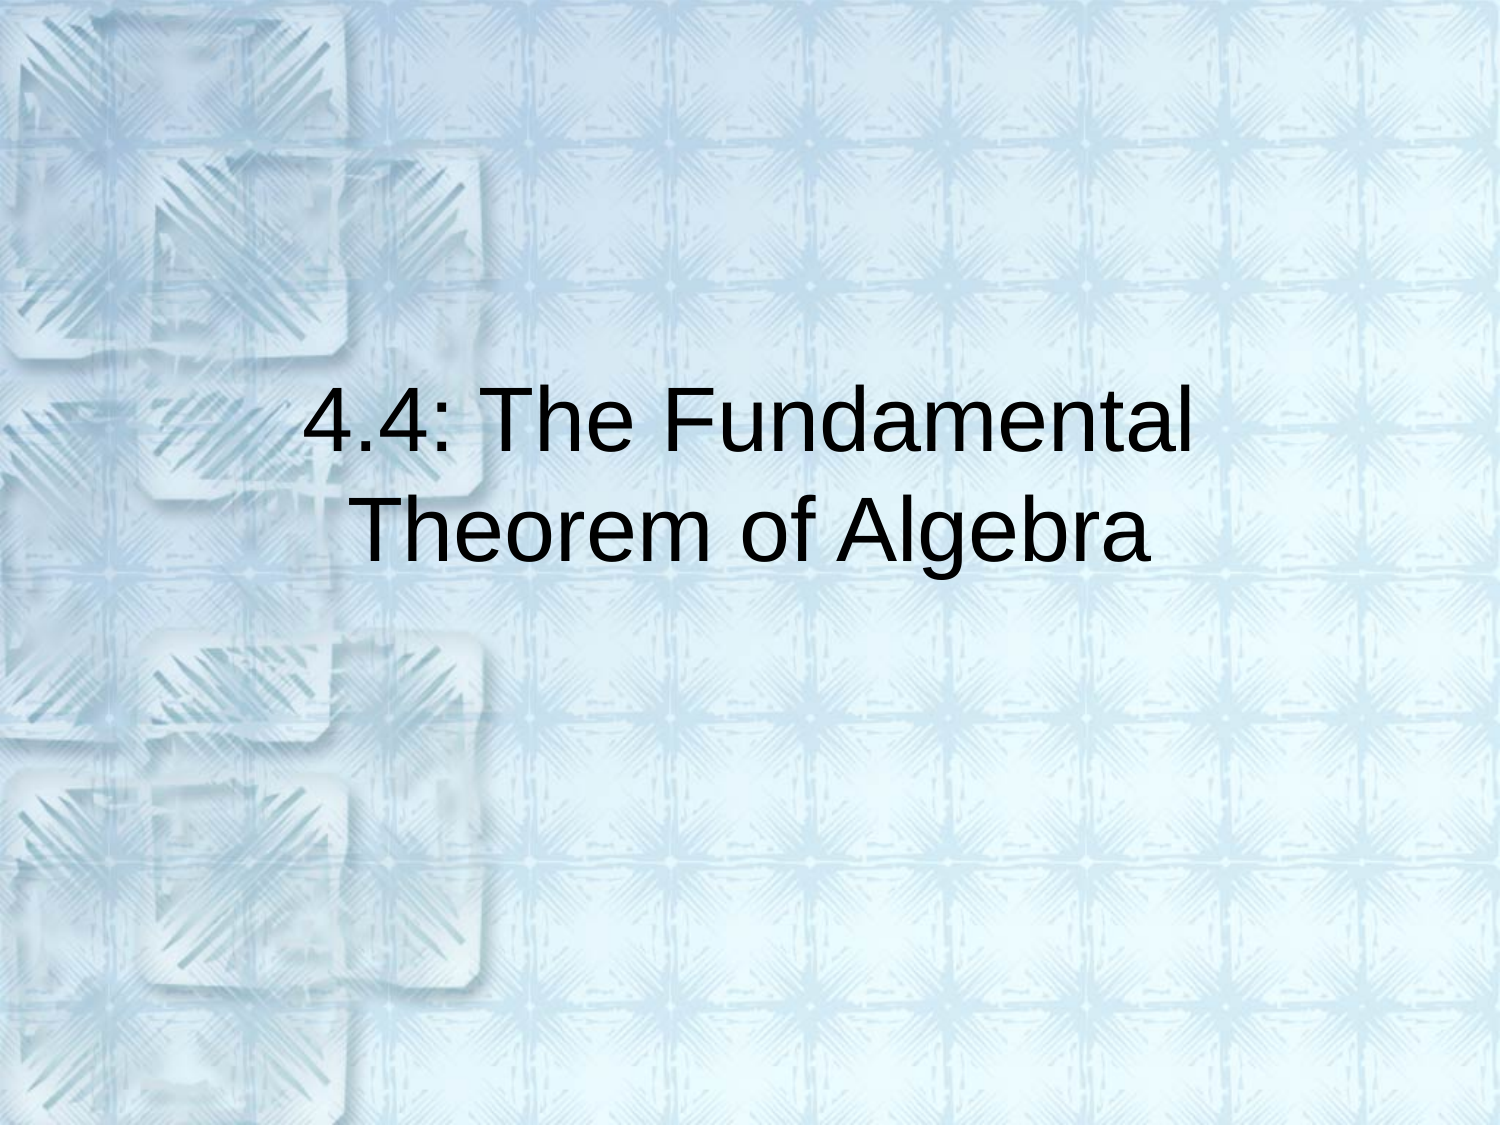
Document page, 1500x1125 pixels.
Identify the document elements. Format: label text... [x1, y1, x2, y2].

title 4.4: The Fundamental Theorem of Algebra [112, 349, 1388, 591]
picture [0, 0, 1500, 1125]
